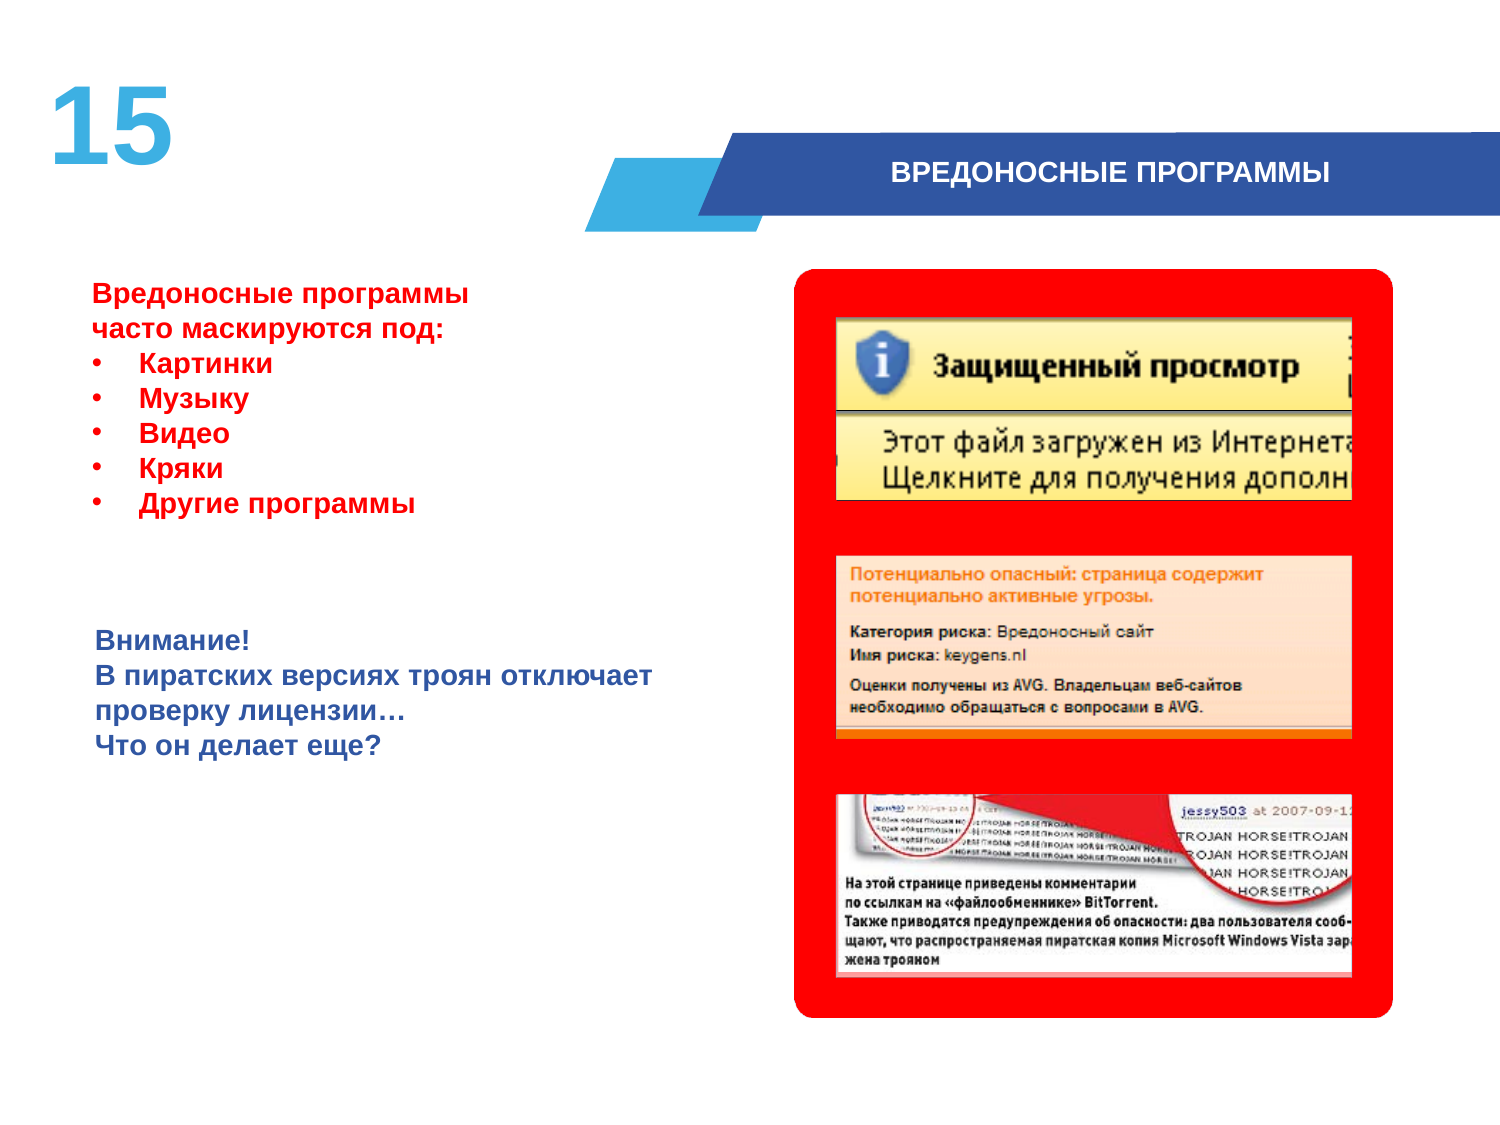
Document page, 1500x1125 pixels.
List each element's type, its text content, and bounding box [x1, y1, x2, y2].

text_box Вредоносные программы часто маскируются под: Картинки Музыку Видео Кряки Другие программы [77, 267, 795, 562]
picture [794, 269, 1393, 1018]
text_box Внимание! В пиратских версиях троян отключает проверку лицензии… Что он делает еще? [80, 614, 745, 804]
text_box 15 [33, 78, 266, 161]
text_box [584, 132, 1500, 232]
